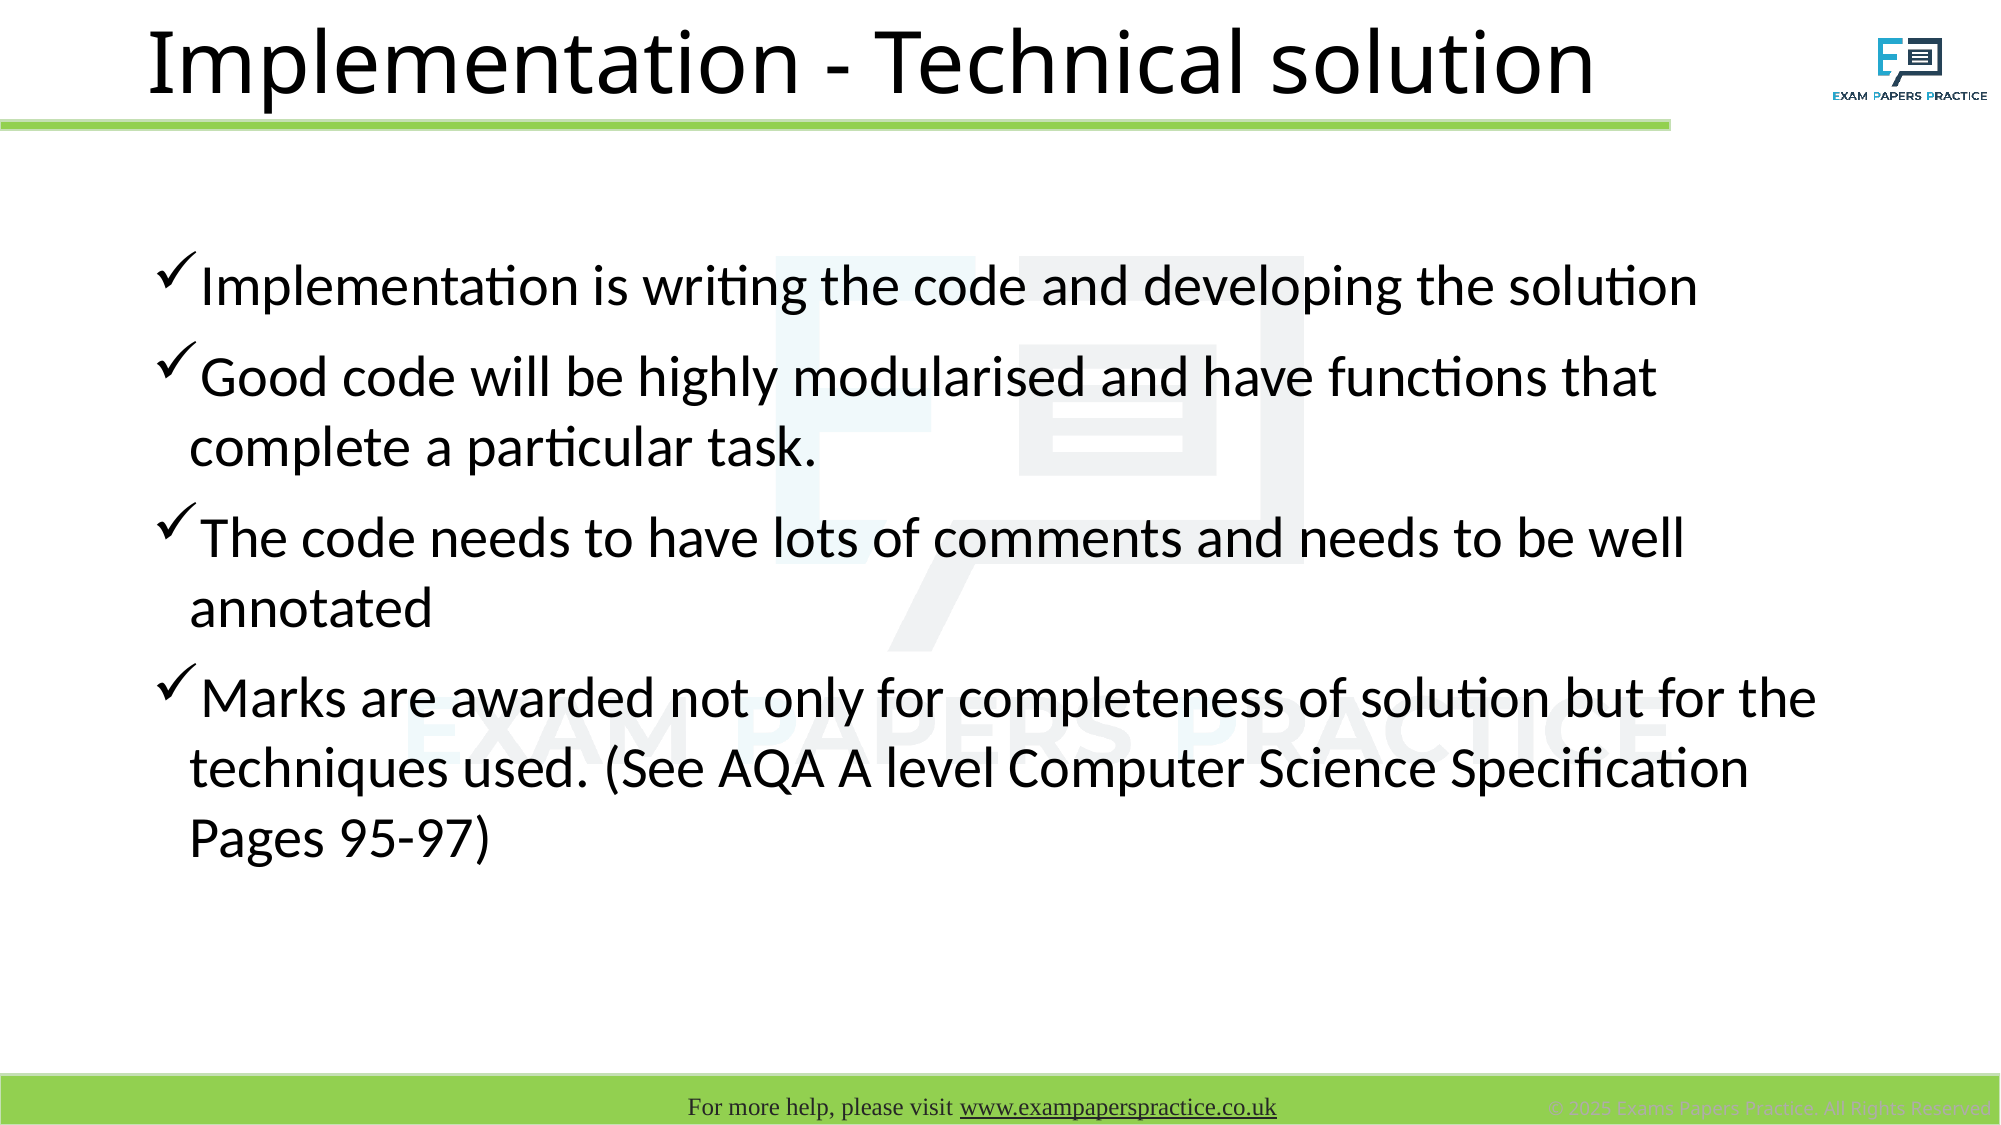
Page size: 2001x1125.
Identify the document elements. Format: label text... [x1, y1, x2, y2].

list Implementation is writing the code and developing the solution Good code will be highly modularised and have functions that complete a particular task. The code needs to have lots of comments and needs to be well annotated Marks are awarded not only for completeness of solution but for the techniques used. (See AQA A level Computer Science Specification Pages 95-97) [137, 239, 1863, 954]
title Implementation - Technical solution [132, 11, 1858, 121]
